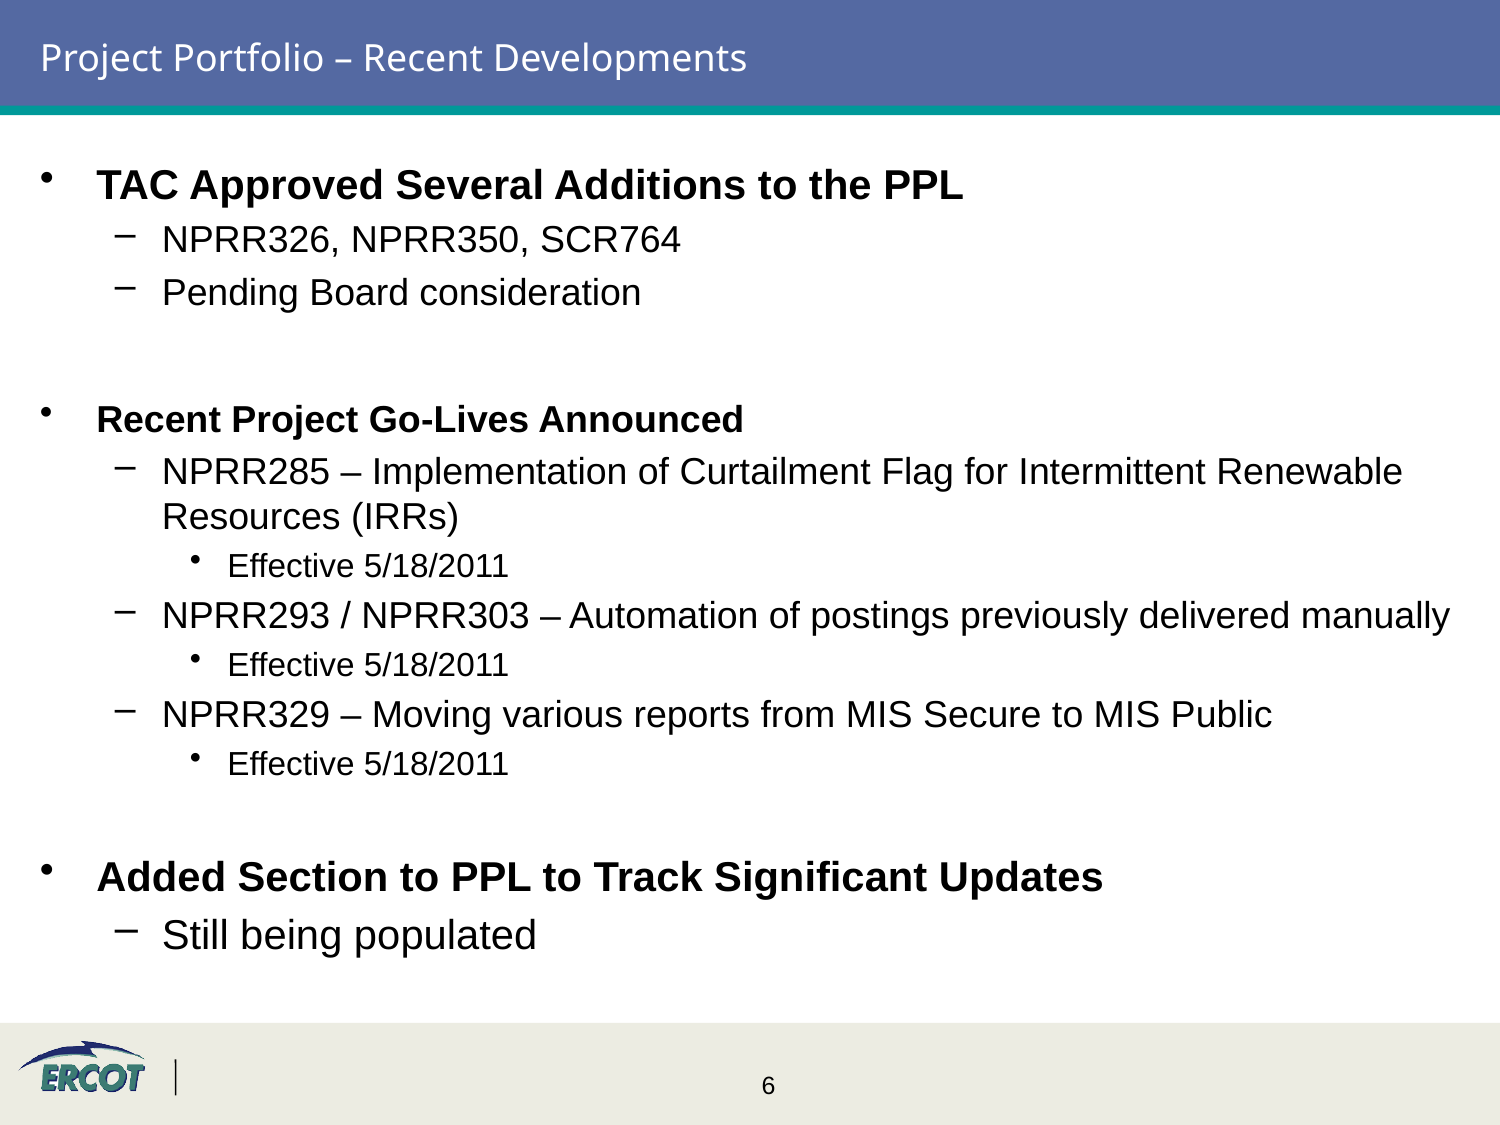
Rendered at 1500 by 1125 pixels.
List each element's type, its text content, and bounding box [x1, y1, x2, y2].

list TAC Approved Several Additions to the PPL NPRR326, NPRR350, SCR764 Pending Board consideration Recent Project Go-Lives Announced NPRR285 – Implementation of Curtailment Flag for Intermittent Renewable Resources (IRRs) Effective 5/18/2011 NPRR293 / NPRR303 – Automation of postings previously delivered manually Effective 5/18/2011 NPRR329 – Moving various reports from MIS Secure to MIS Public Effective 5/18/2011 Added Section to PPL to Track Significant Updates Still being populated [24, 149, 1476, 1020]
picture [10, 1031, 151, 1111]
title Project Portfolio – Recent Developments [24, 0, 1376, 113]
